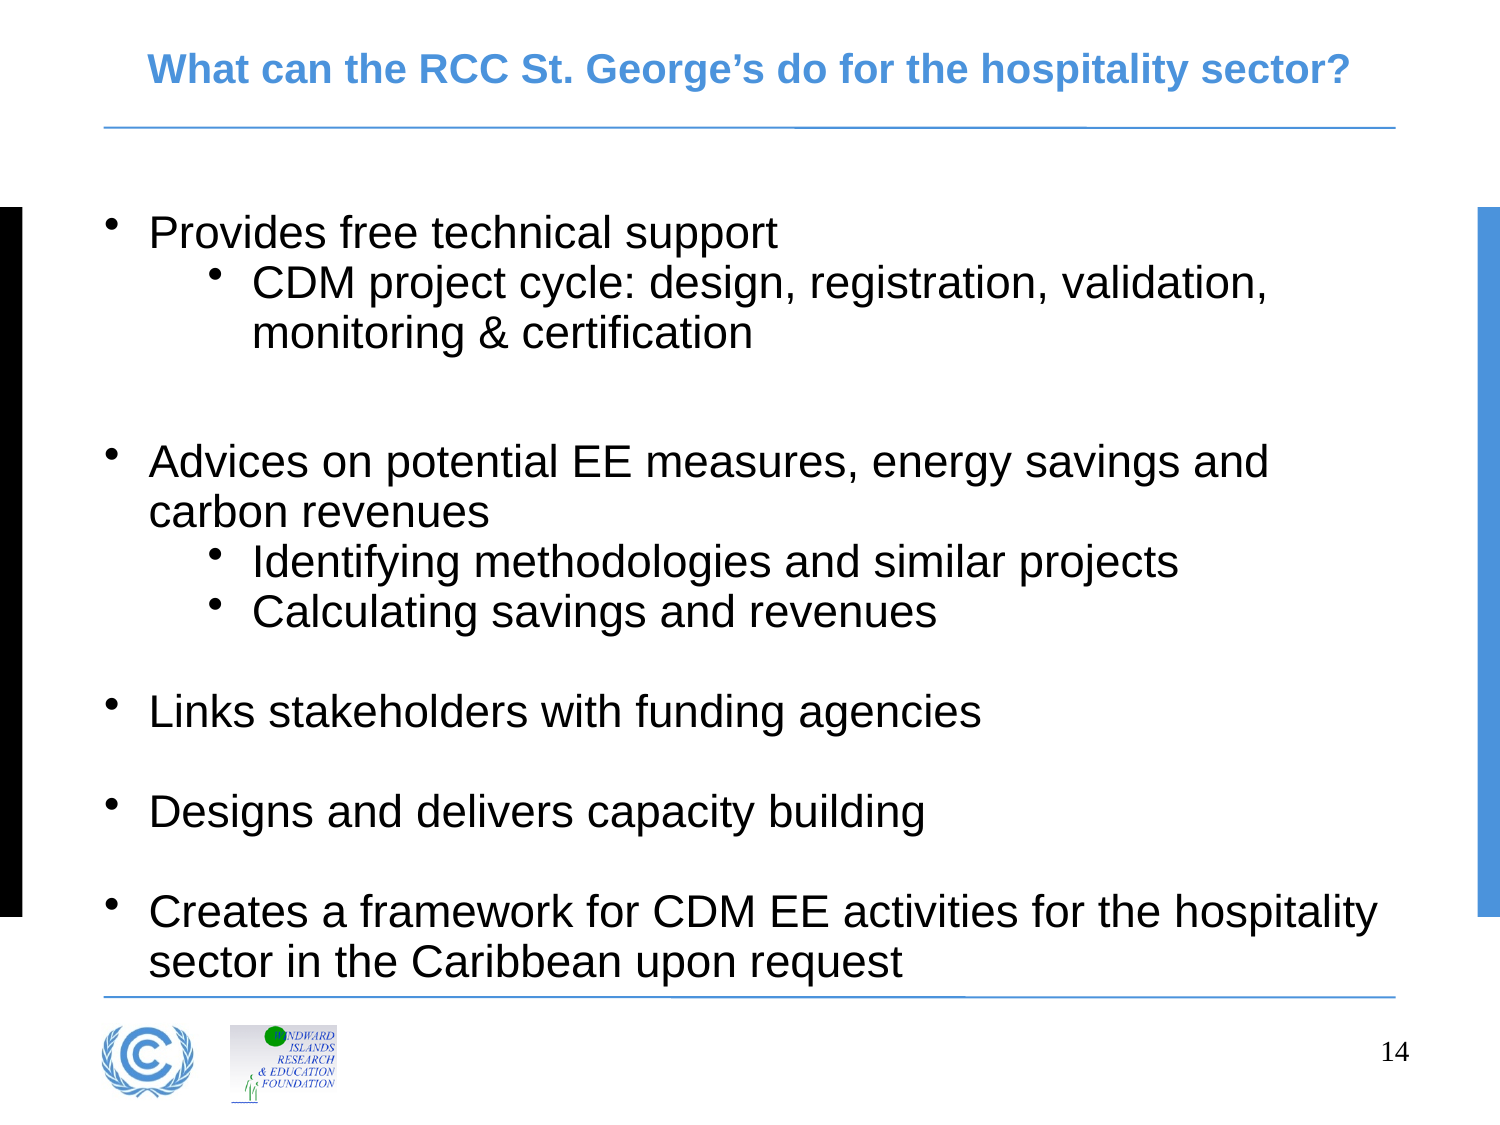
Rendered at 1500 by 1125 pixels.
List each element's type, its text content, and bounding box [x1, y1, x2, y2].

picture [230, 1025, 337, 1105]
list Provides free technical support CDM project cycle: design, registration, validation, monitoring & certification Advices on potential EE measures, energy savings and carbon revenues Identifying methodologies and similar projects Calculating savings and revenues Links stakeholders with funding agencies Designs and delivers capacity building Creates a framework for CDM EE activities for the hospitality sector in the Caribbean upon request [104, 207, 1395, 918]
slide_number 14 [1222, 1024, 1425, 1103]
picture [101, 1001, 209, 1109]
title What can the RCC St. George’s do for the hospitality sector? [104, 50, 1396, 103]
